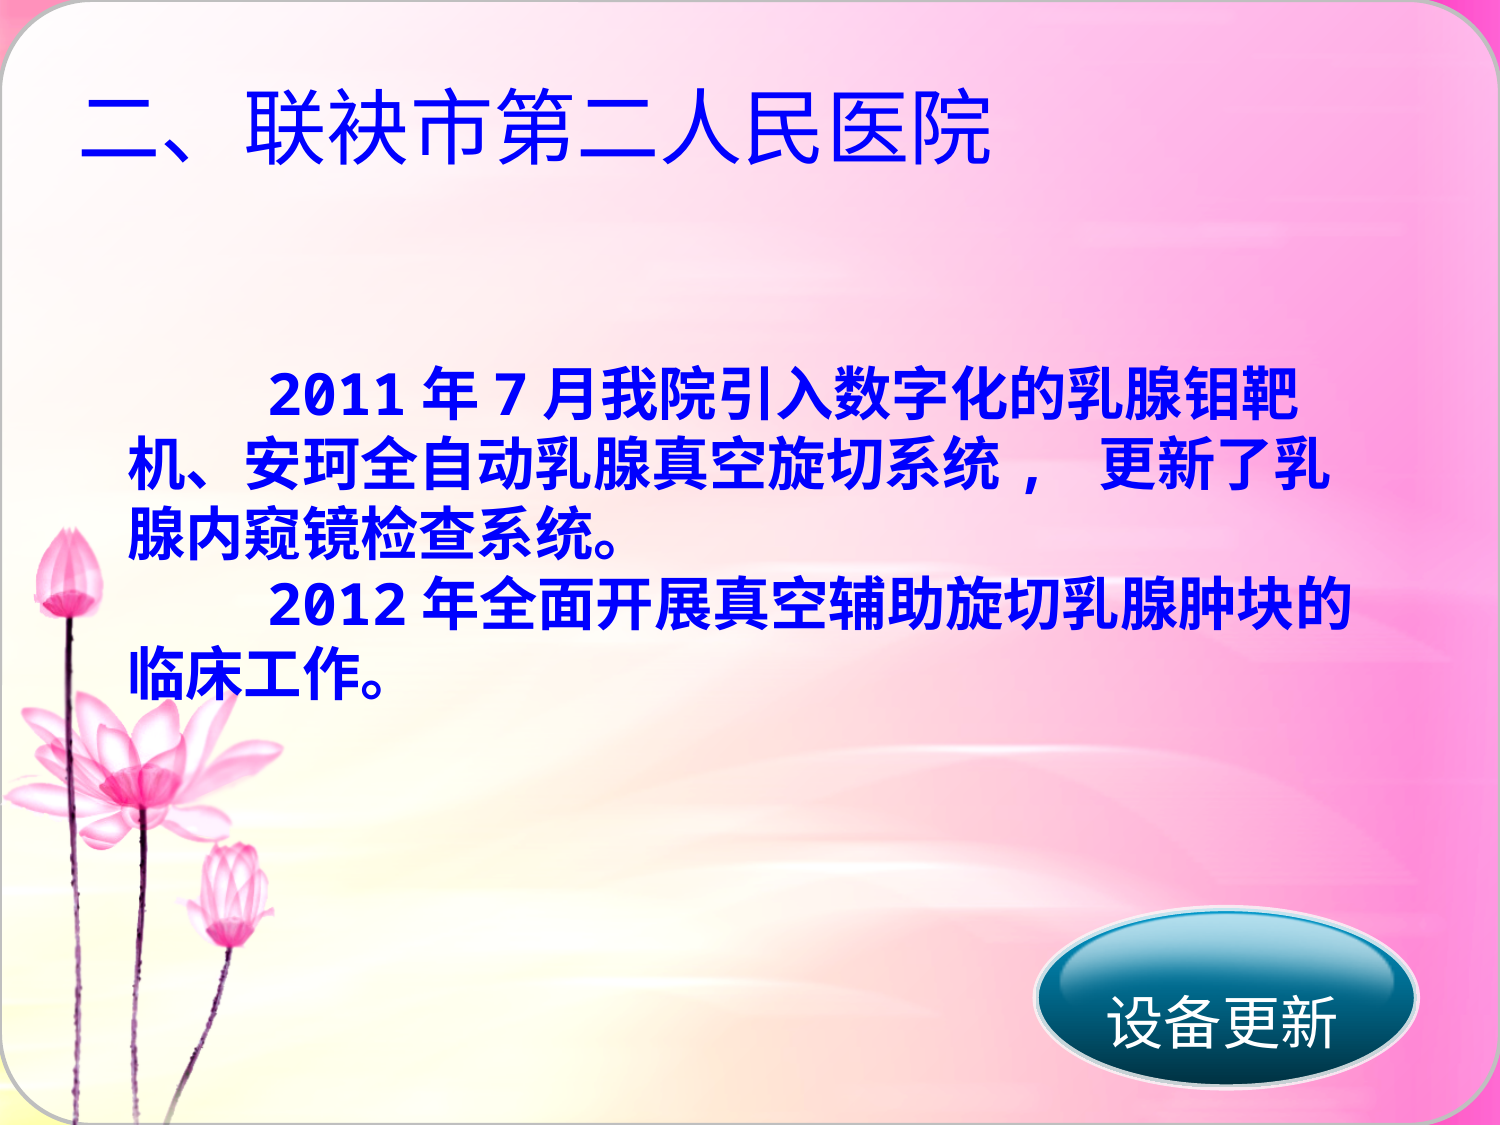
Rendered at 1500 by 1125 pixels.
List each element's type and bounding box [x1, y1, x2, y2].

text_box [0, 0, 1500, 1125]
text_box [1024, 899, 1426, 1088]
